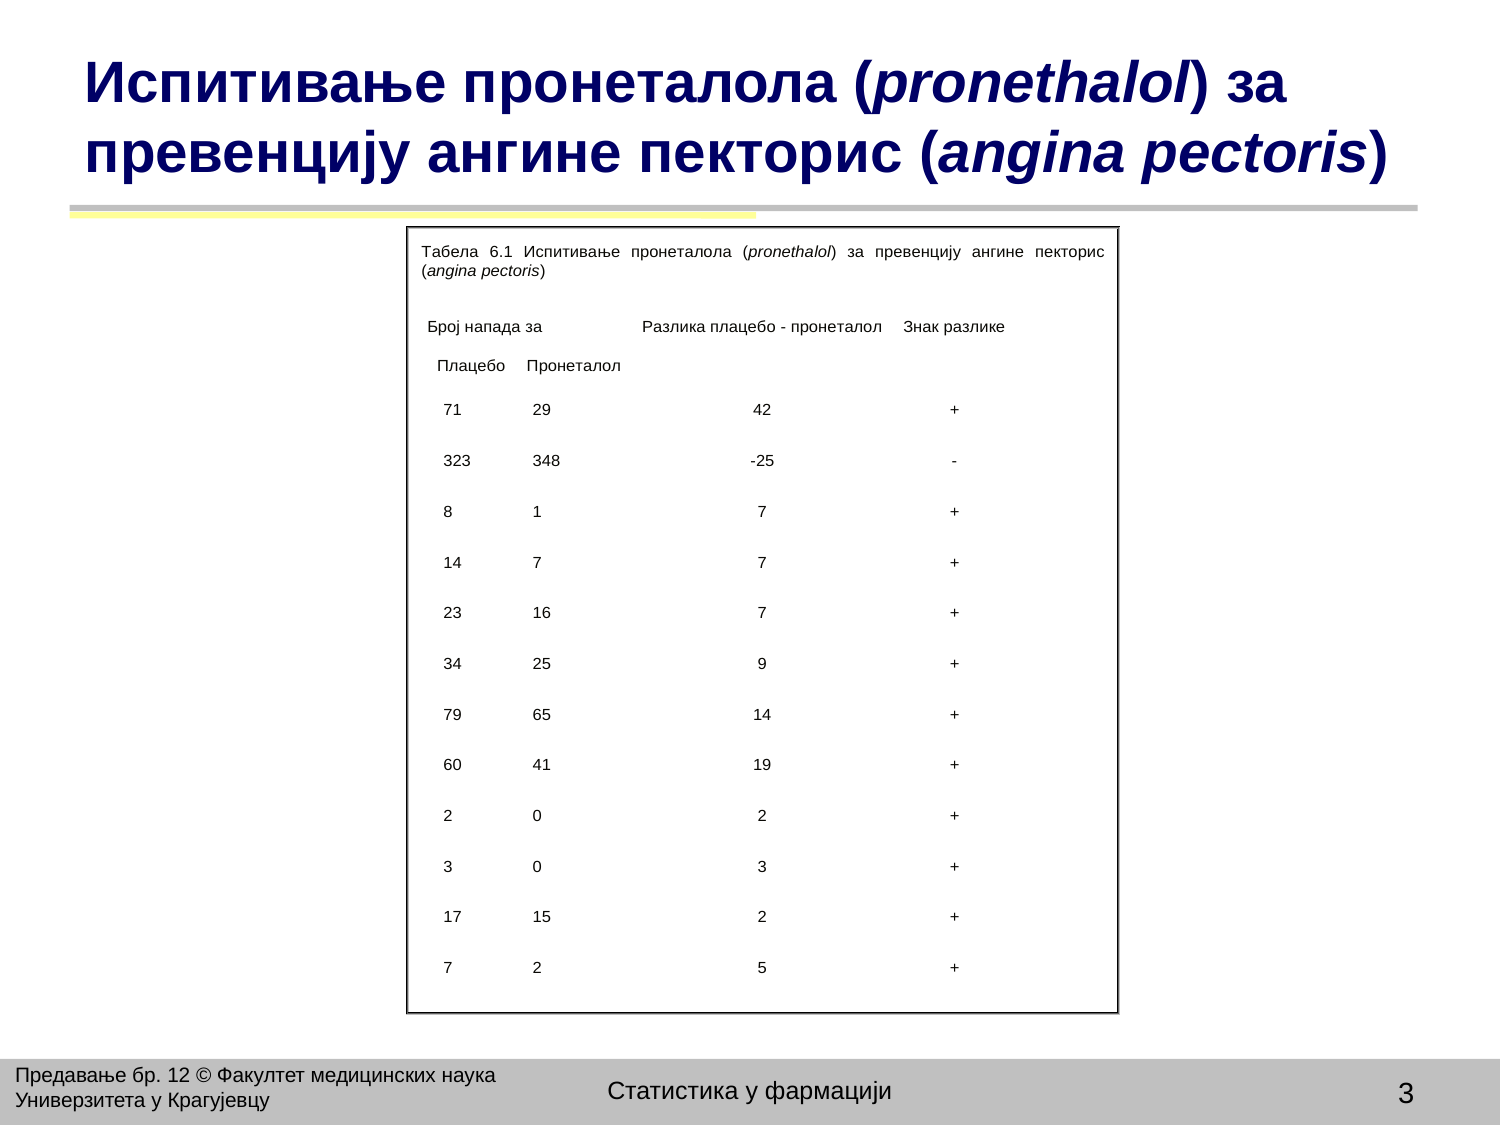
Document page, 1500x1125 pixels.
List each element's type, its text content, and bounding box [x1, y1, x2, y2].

slide_number Предавање бр. 12 © Факултет медицинских наука Универзитета у Крагујевцу [0, 1053, 621, 1108]
title Испитивање пронеталола (pronethalol) за превенцију ангине пекторис (angina pectoris) [69, 19, 1426, 208]
slide_number 3 [1079, 1066, 1430, 1125]
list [363, 225, 1162, 1044]
footer Статистика у фармацији [512, 1066, 988, 1125]
